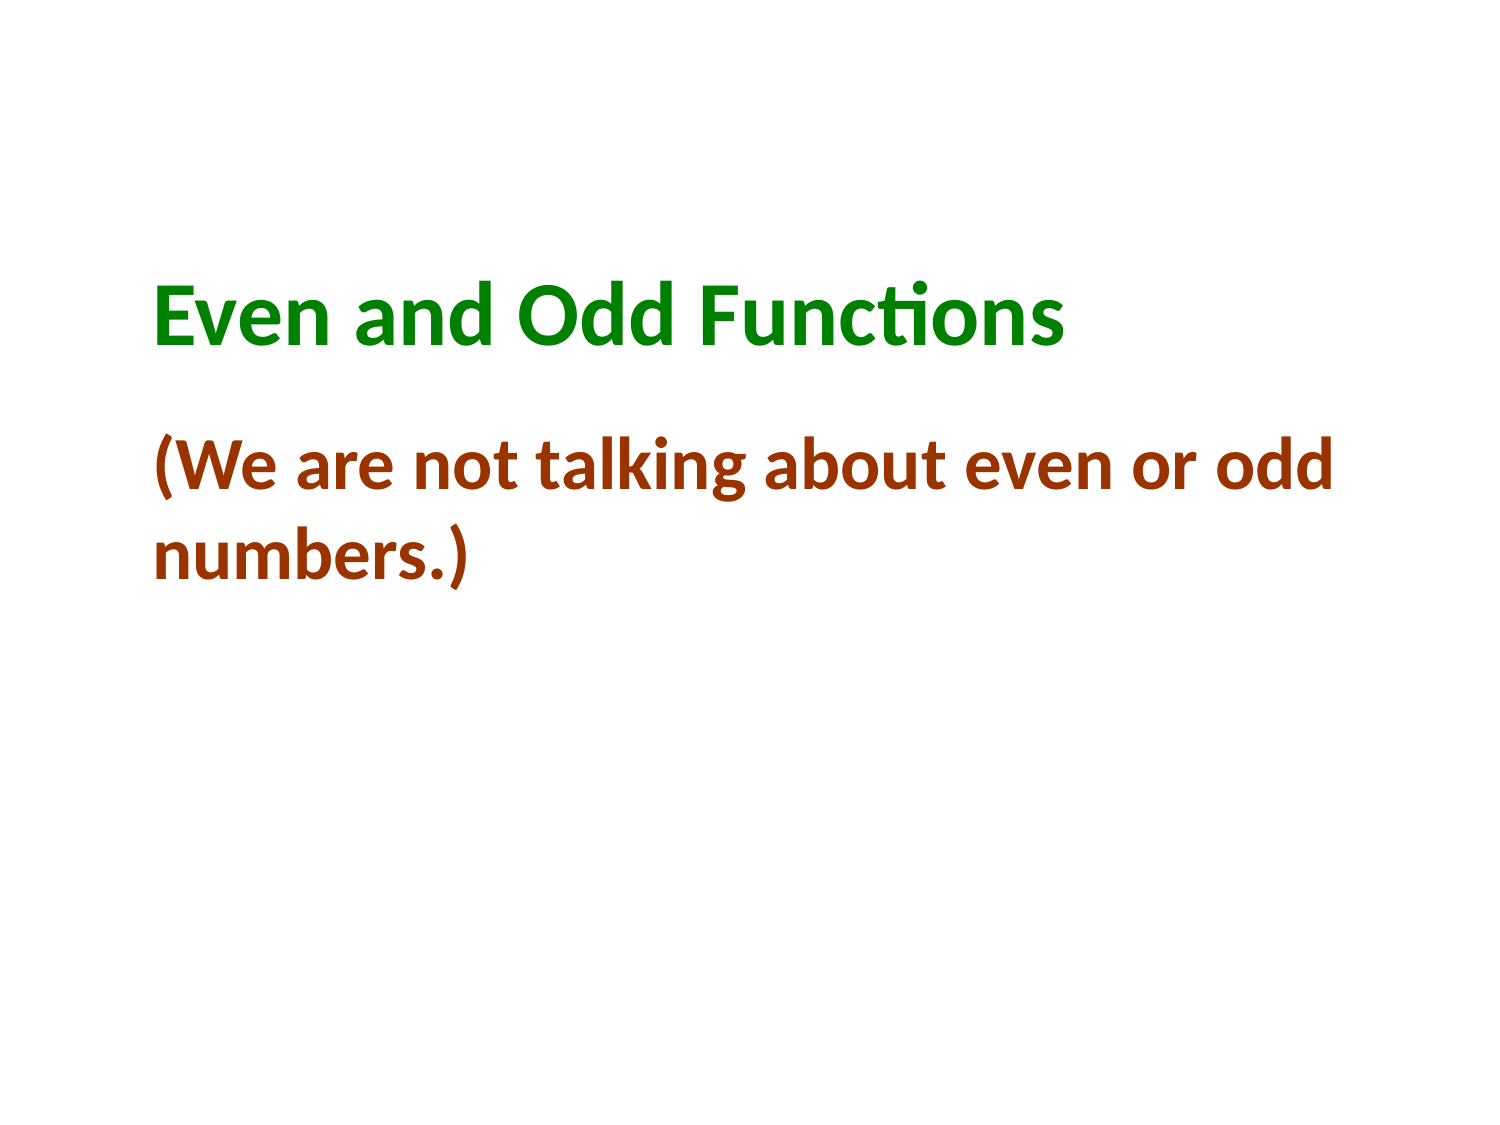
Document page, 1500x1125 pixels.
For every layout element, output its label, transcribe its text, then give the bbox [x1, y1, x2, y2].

text_box (We are not talking about even or odd numbers.) [137, 407, 1452, 602]
text_box Even and Odd Functions [137, 246, 1376, 372]
